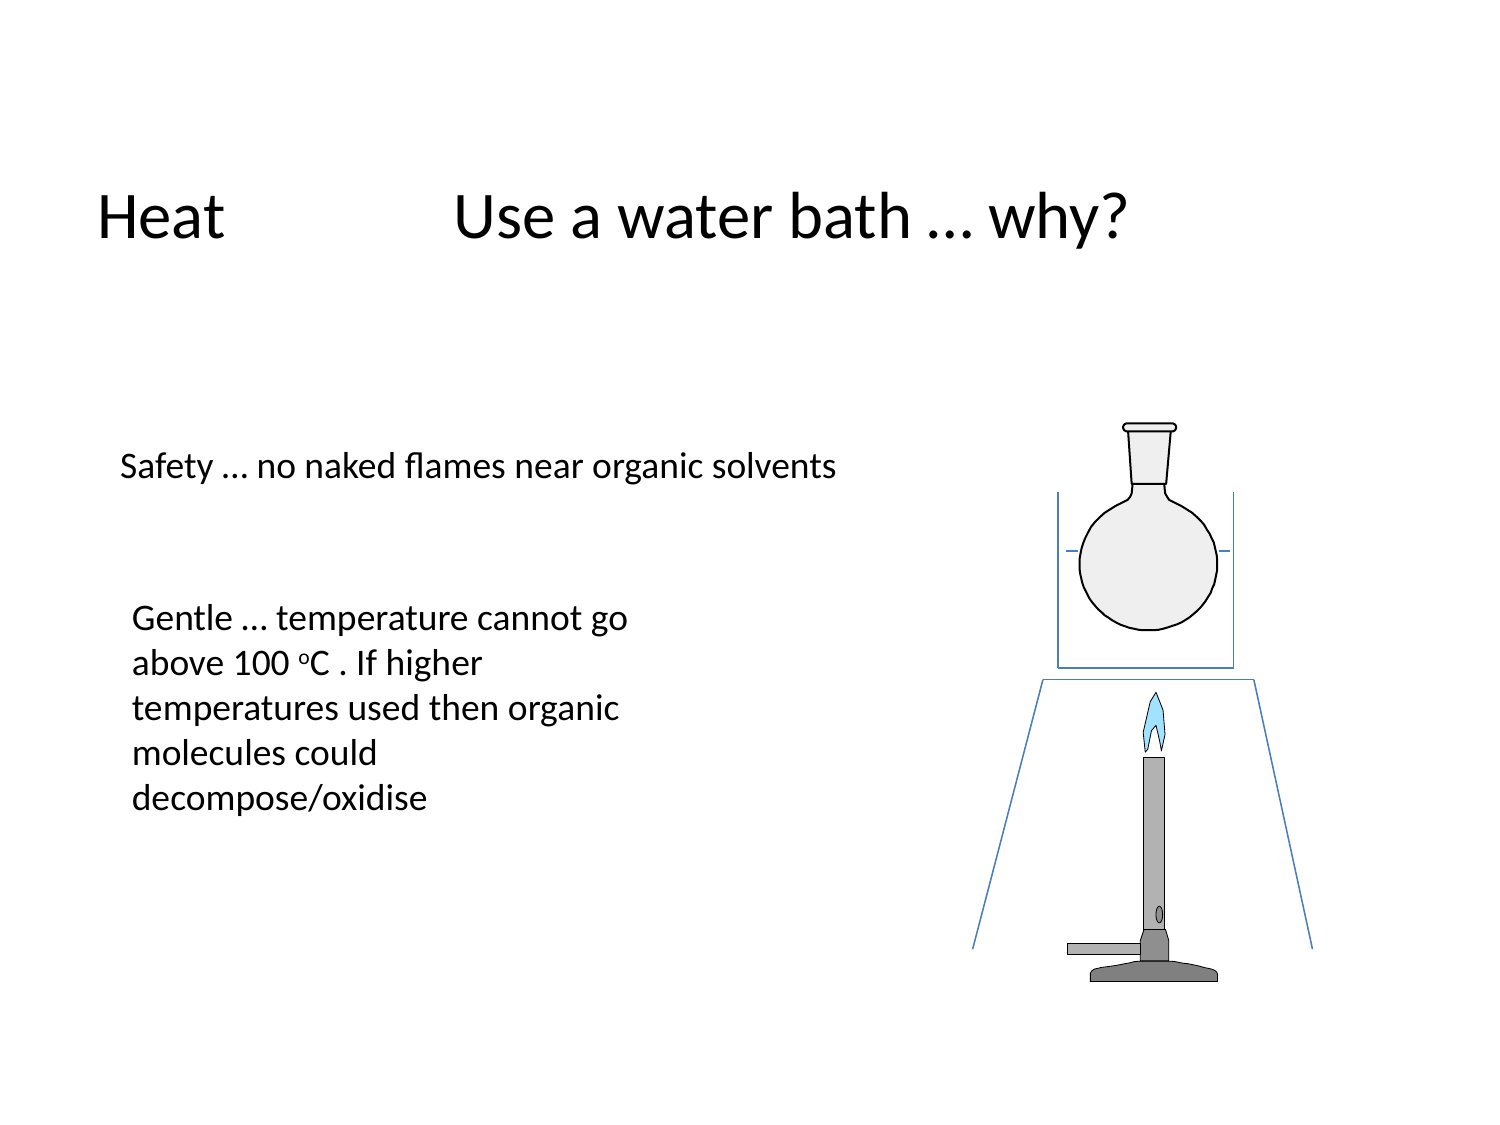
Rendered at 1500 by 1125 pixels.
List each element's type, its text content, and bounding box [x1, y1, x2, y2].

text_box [1224, 784, 1419, 844]
list Heat Use a water bath … why? [82, 164, 1432, 277]
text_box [1057, 421, 1234, 669]
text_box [872, 779, 1061, 850]
text_box Safety … no naked flames near organic solvents [105, 433, 985, 494]
text_box Gentle … temperature cannot go above 100 oC . If higher temperatures used then organic molecules could decompose/oxidise [117, 585, 645, 826]
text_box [1066, 691, 1219, 983]
